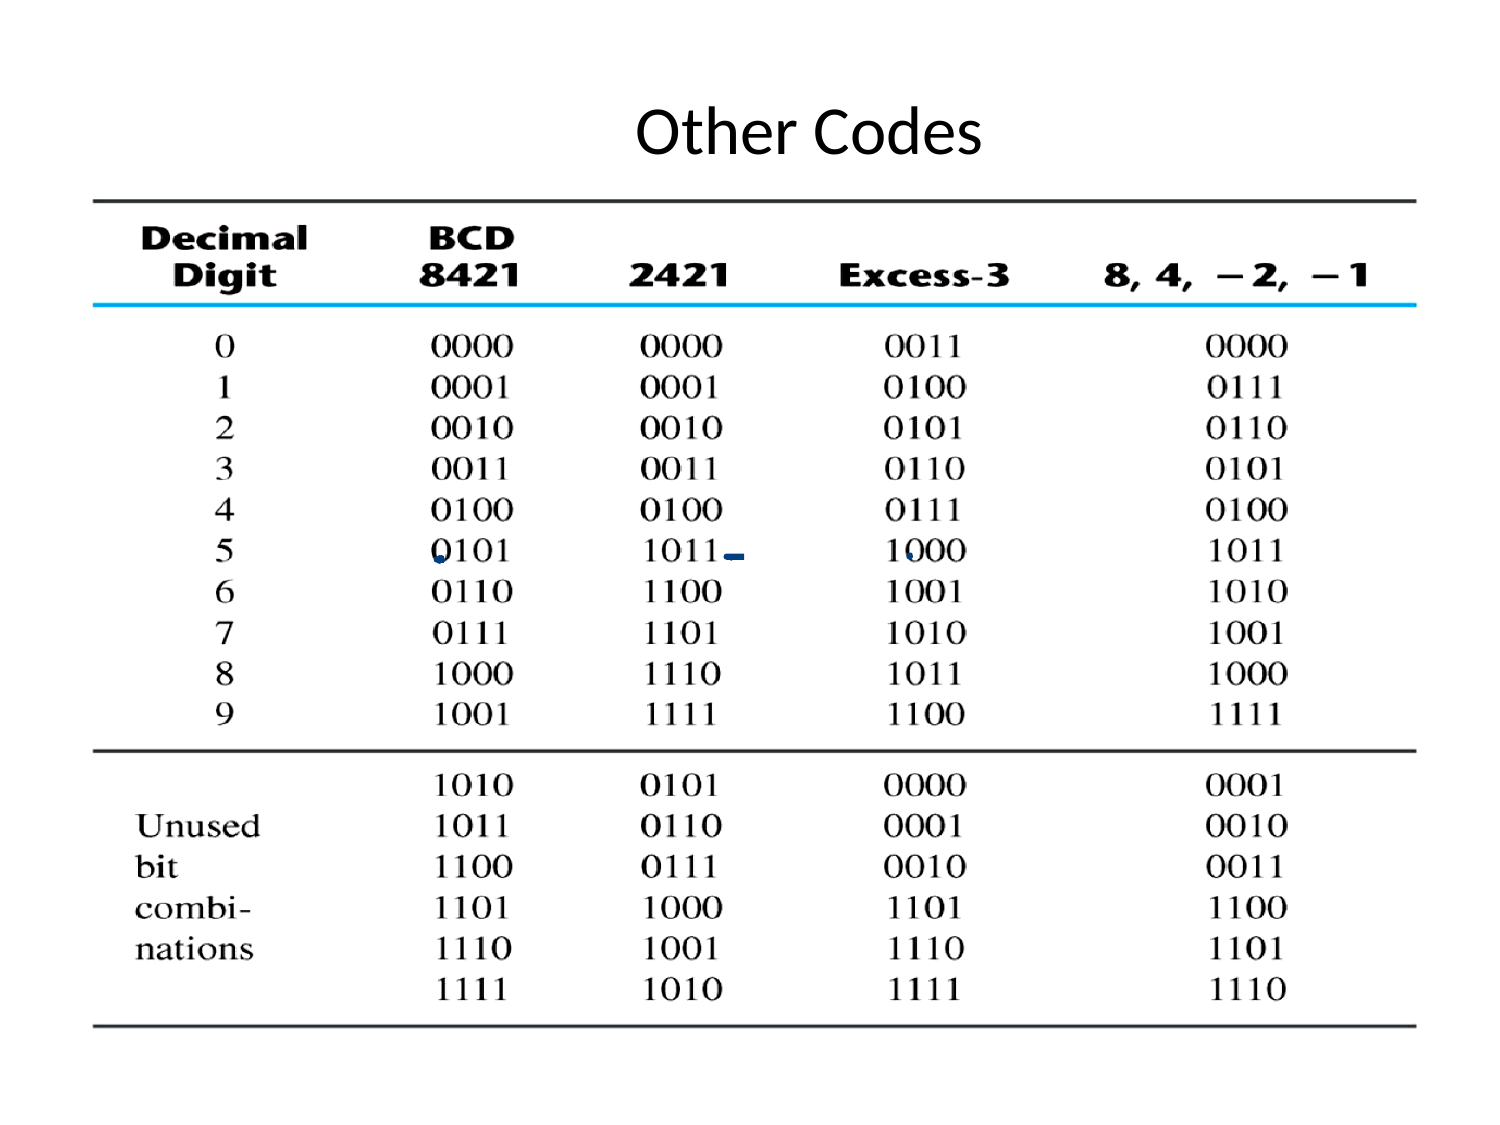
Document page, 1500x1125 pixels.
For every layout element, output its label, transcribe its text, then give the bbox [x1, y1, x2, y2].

picture [88, 196, 1424, 1036]
title Other Codes [560, 78, 1059, 176]
